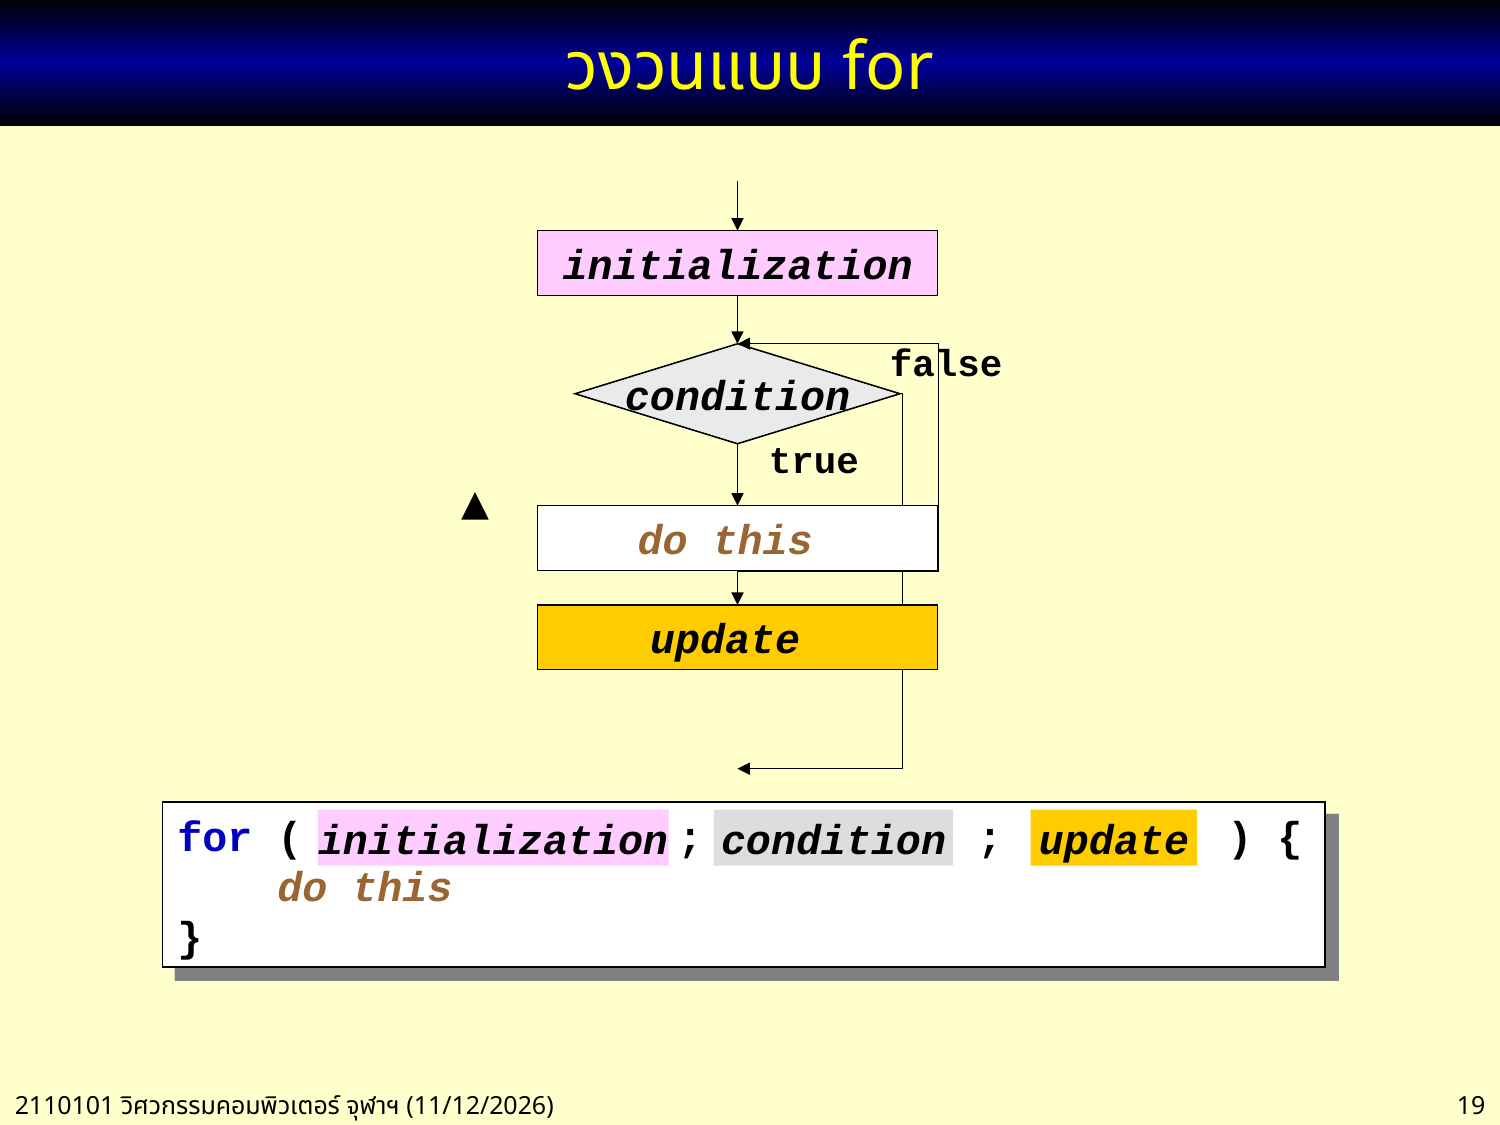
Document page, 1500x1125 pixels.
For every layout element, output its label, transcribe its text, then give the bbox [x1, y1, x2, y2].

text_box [537, 568, 938, 671]
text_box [574, 305, 901, 427]
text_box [162, 801, 1326, 969]
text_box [537, 428, 938, 568]
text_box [537, 180, 938, 297]
title วงวนแบบ for [0, 0, 1500, 126]
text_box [737, 330, 1026, 769]
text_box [462, 343, 738, 569]
